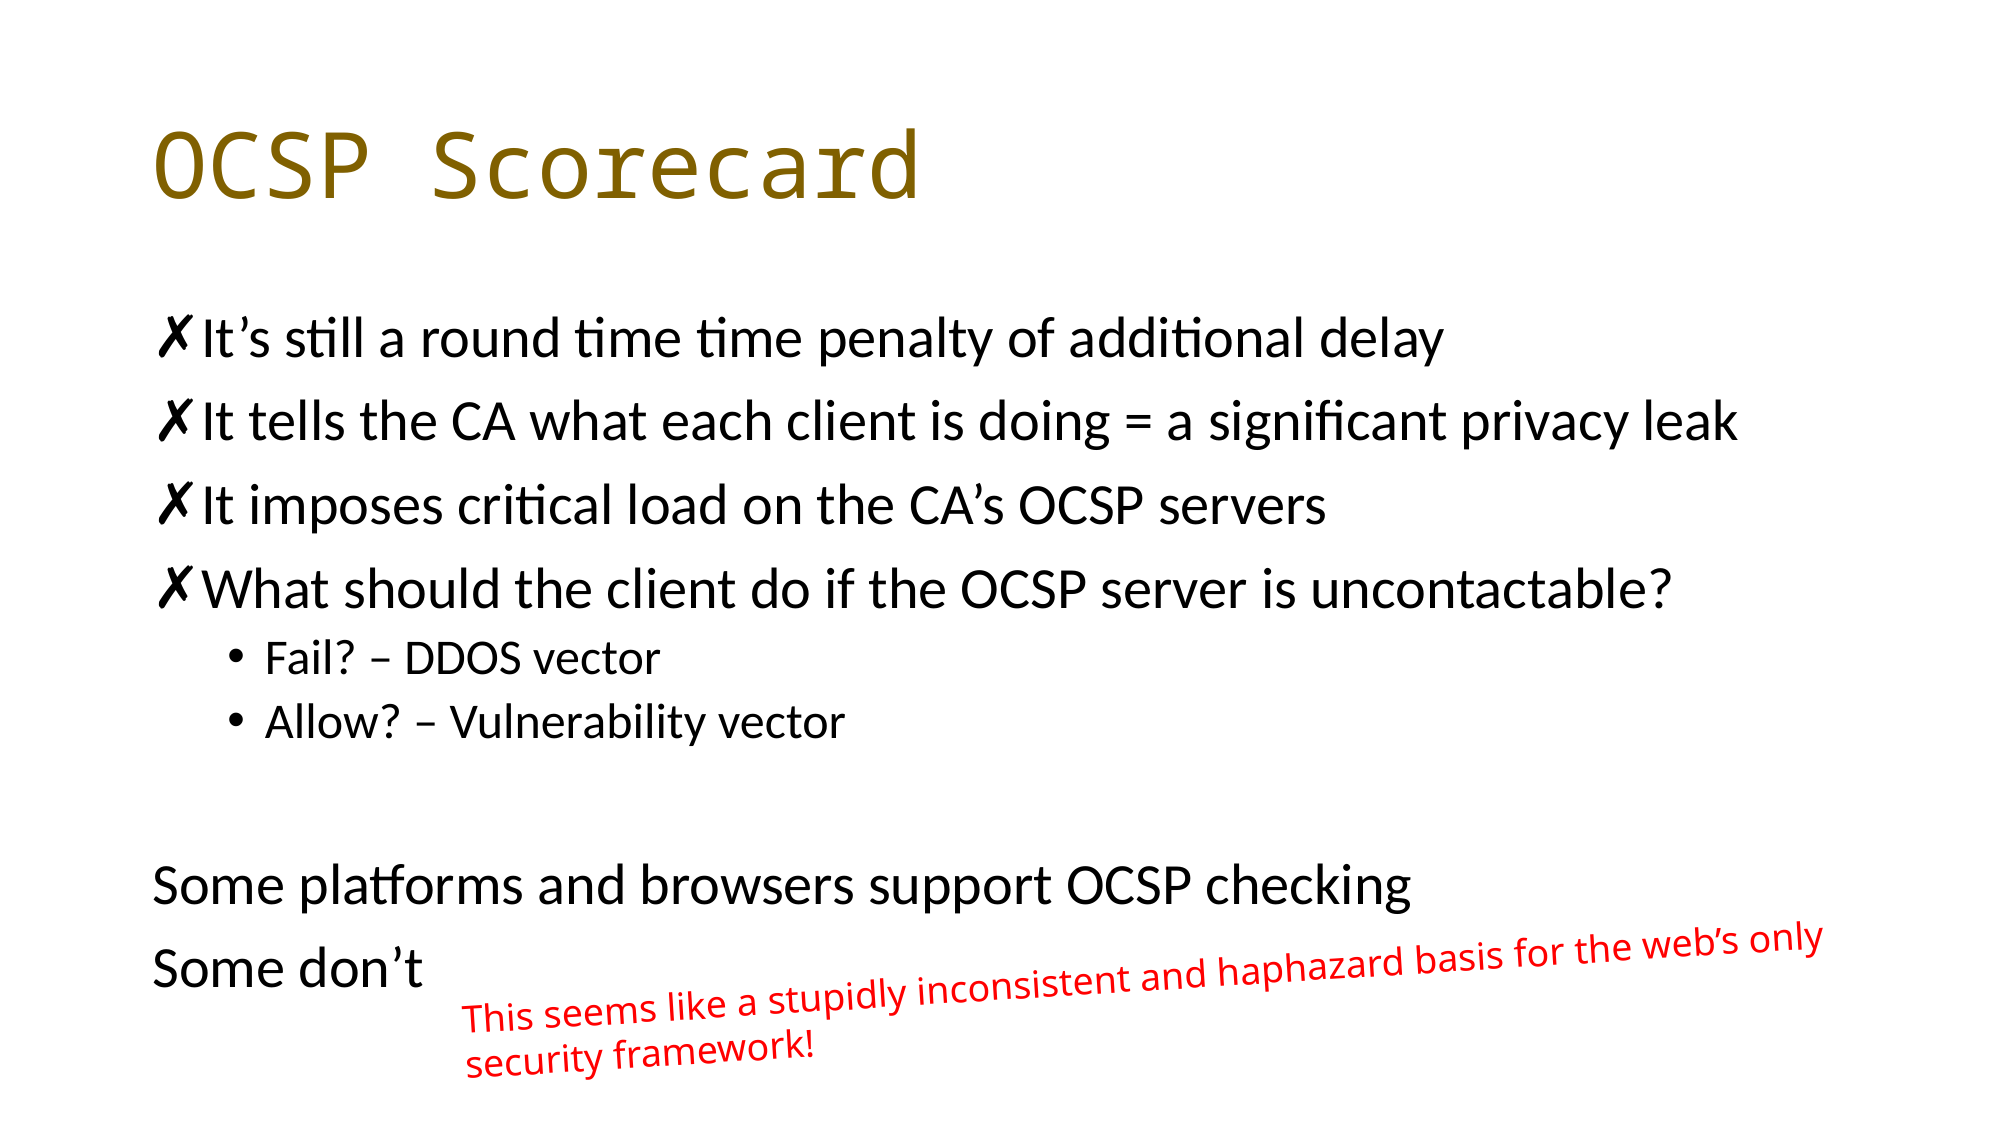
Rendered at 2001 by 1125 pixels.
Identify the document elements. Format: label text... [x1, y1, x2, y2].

title OCSP Scorecard [137, 59, 1863, 278]
list It’s still a round time time penalty of additional delay It tells the CA what each client is doing = a significant privacy leak It imposes critical load on the CA’s OCSP servers What should the client do if the OCSP server is uncontactable? Fail? – DDOS vector Allow? – Vulnerability vector Some platforms and browsers support OCSP checking Some don’t [137, 299, 1863, 1014]
text_box This seems like a stupidly inconsistent and haphazard basis for the web’s only security framework! [445, 895, 1929, 1095]
